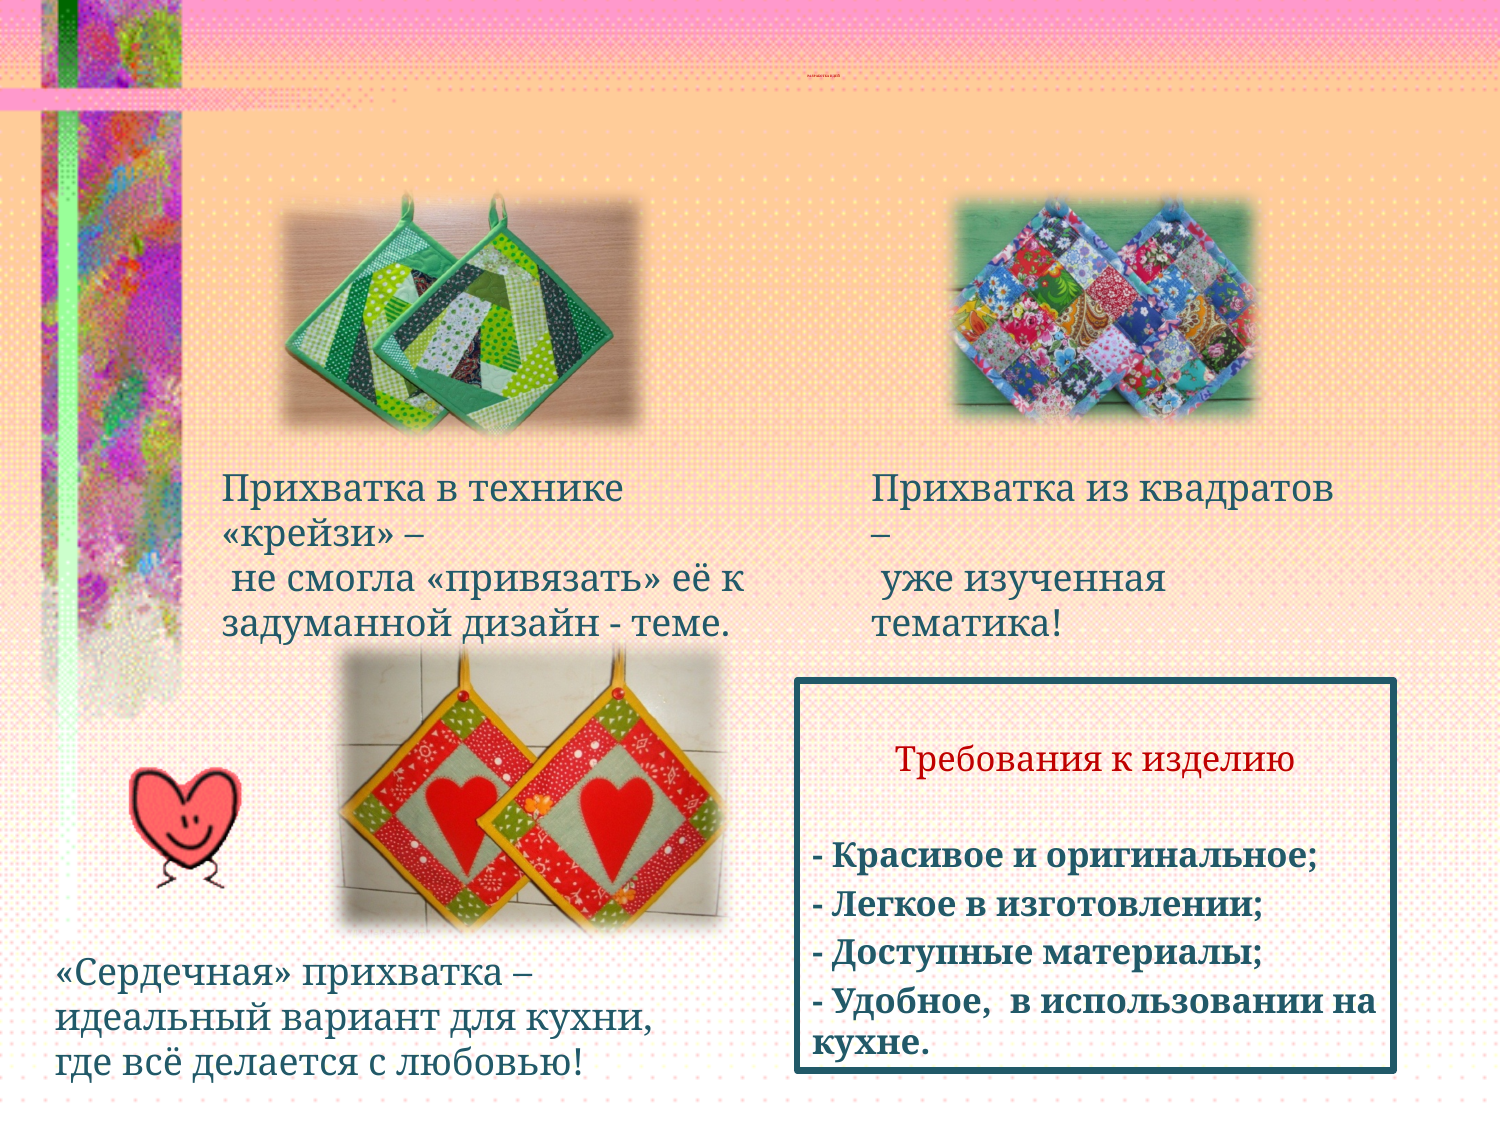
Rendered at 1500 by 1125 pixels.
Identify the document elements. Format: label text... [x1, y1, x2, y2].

title Разработка идей [253, 66, 1394, 173]
text_box Прихватка из квадратов – уже изученная тематика! [856, 456, 1353, 651]
list Требования к изделию - Красивое и оригинальное; - Легкое в изготовлении; - Доступные материалы; - Удобное, в использовании на кухне. [797, 680, 1394, 1071]
text_box «Сердечная» прихватка – идеальный вариант для кухни, где всё делается с любовью! [463, 951, 678, 1091]
picture [0, 0, 1500, 1125]
text_box Прихватка в технике «крейзи» – не смогла «привязать» её к задуманной дизайн - теме. [206, 456, 821, 651]
